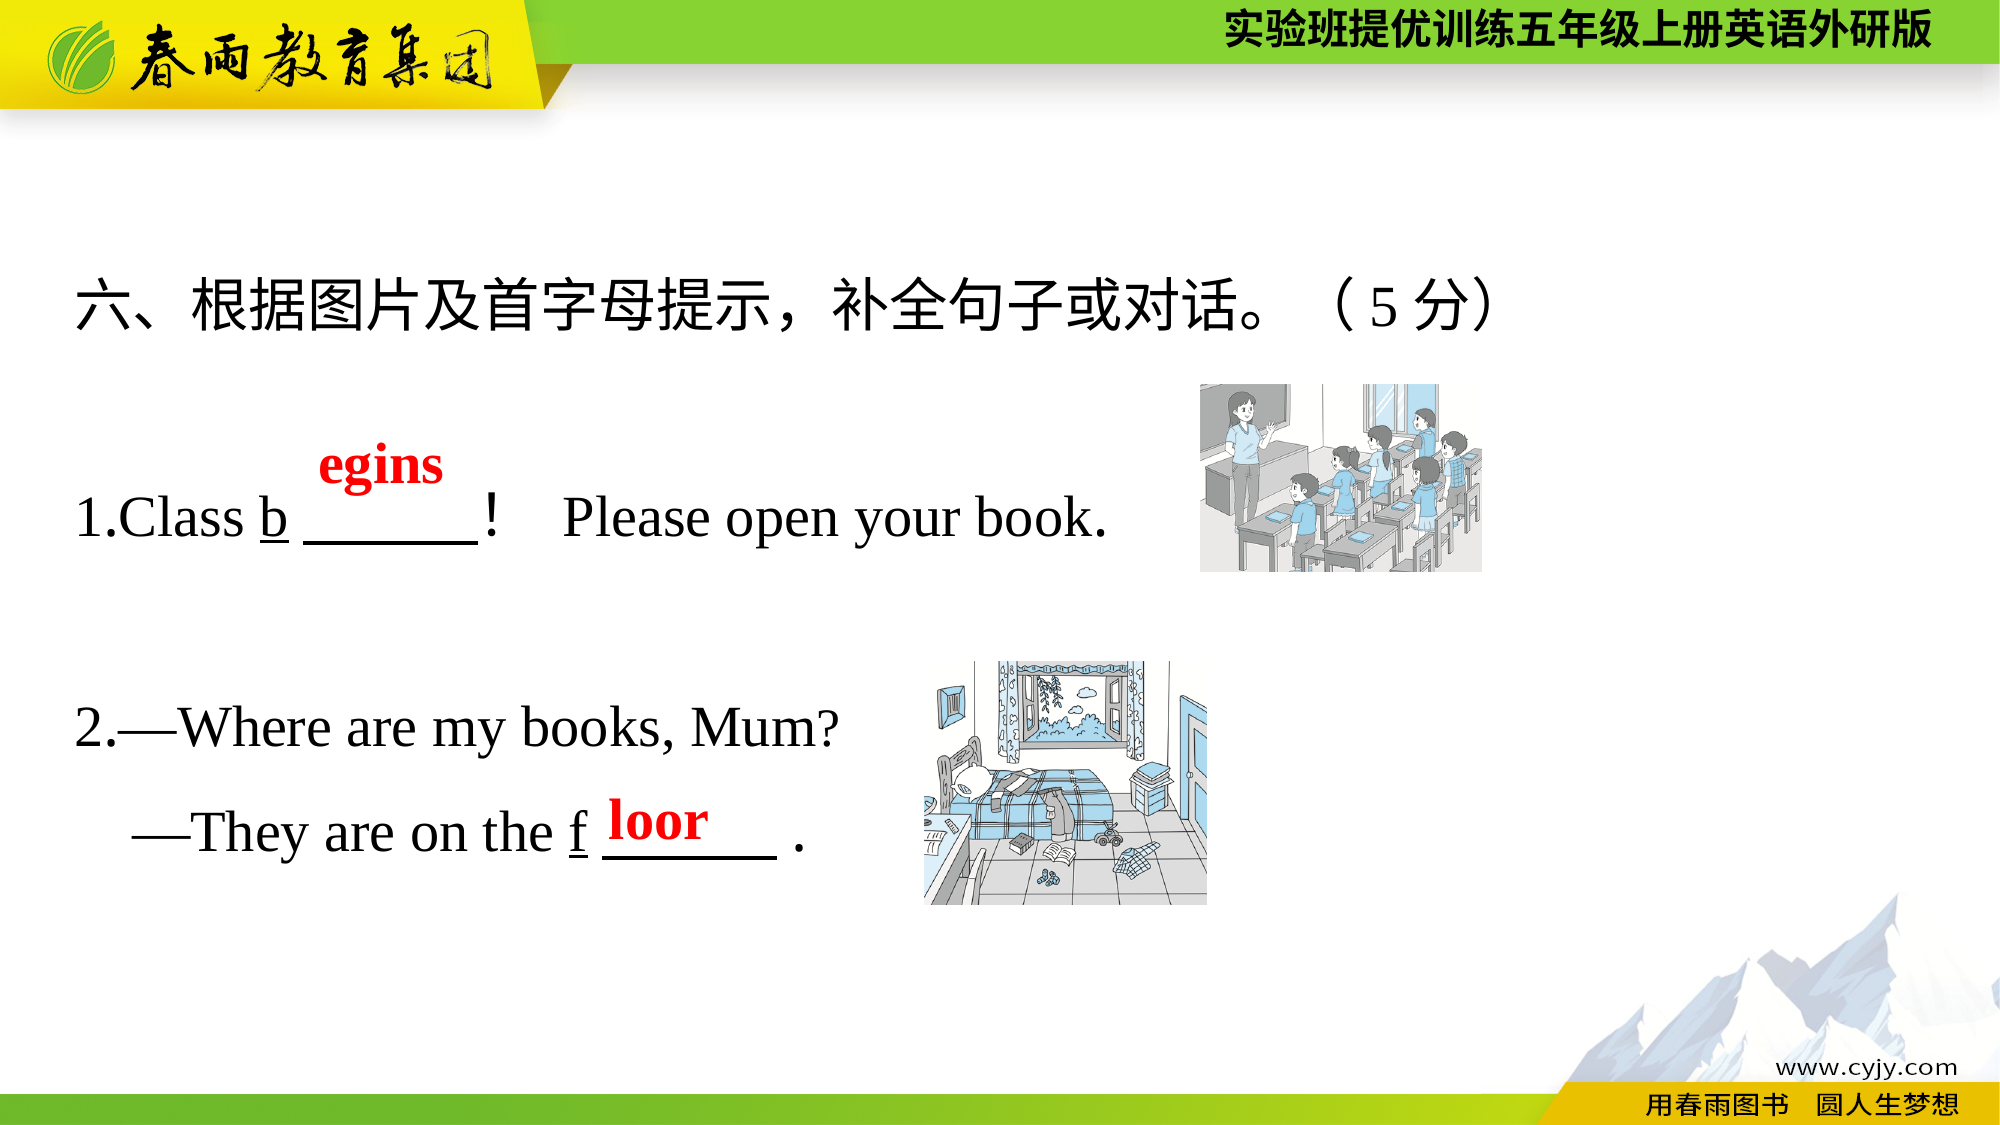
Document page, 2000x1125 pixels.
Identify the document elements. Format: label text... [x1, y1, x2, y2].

text_box egins [303, 417, 460, 503]
list 六、根据图片及首字母提示，补全句子或对话。（5分） 1.Class b ！ Please open your book. 2.—Where are my books, Mum? —They are on the f . [59, 225, 1944, 877]
text_box loor [594, 773, 725, 859]
picture [0, 0, 2000, 1125]
